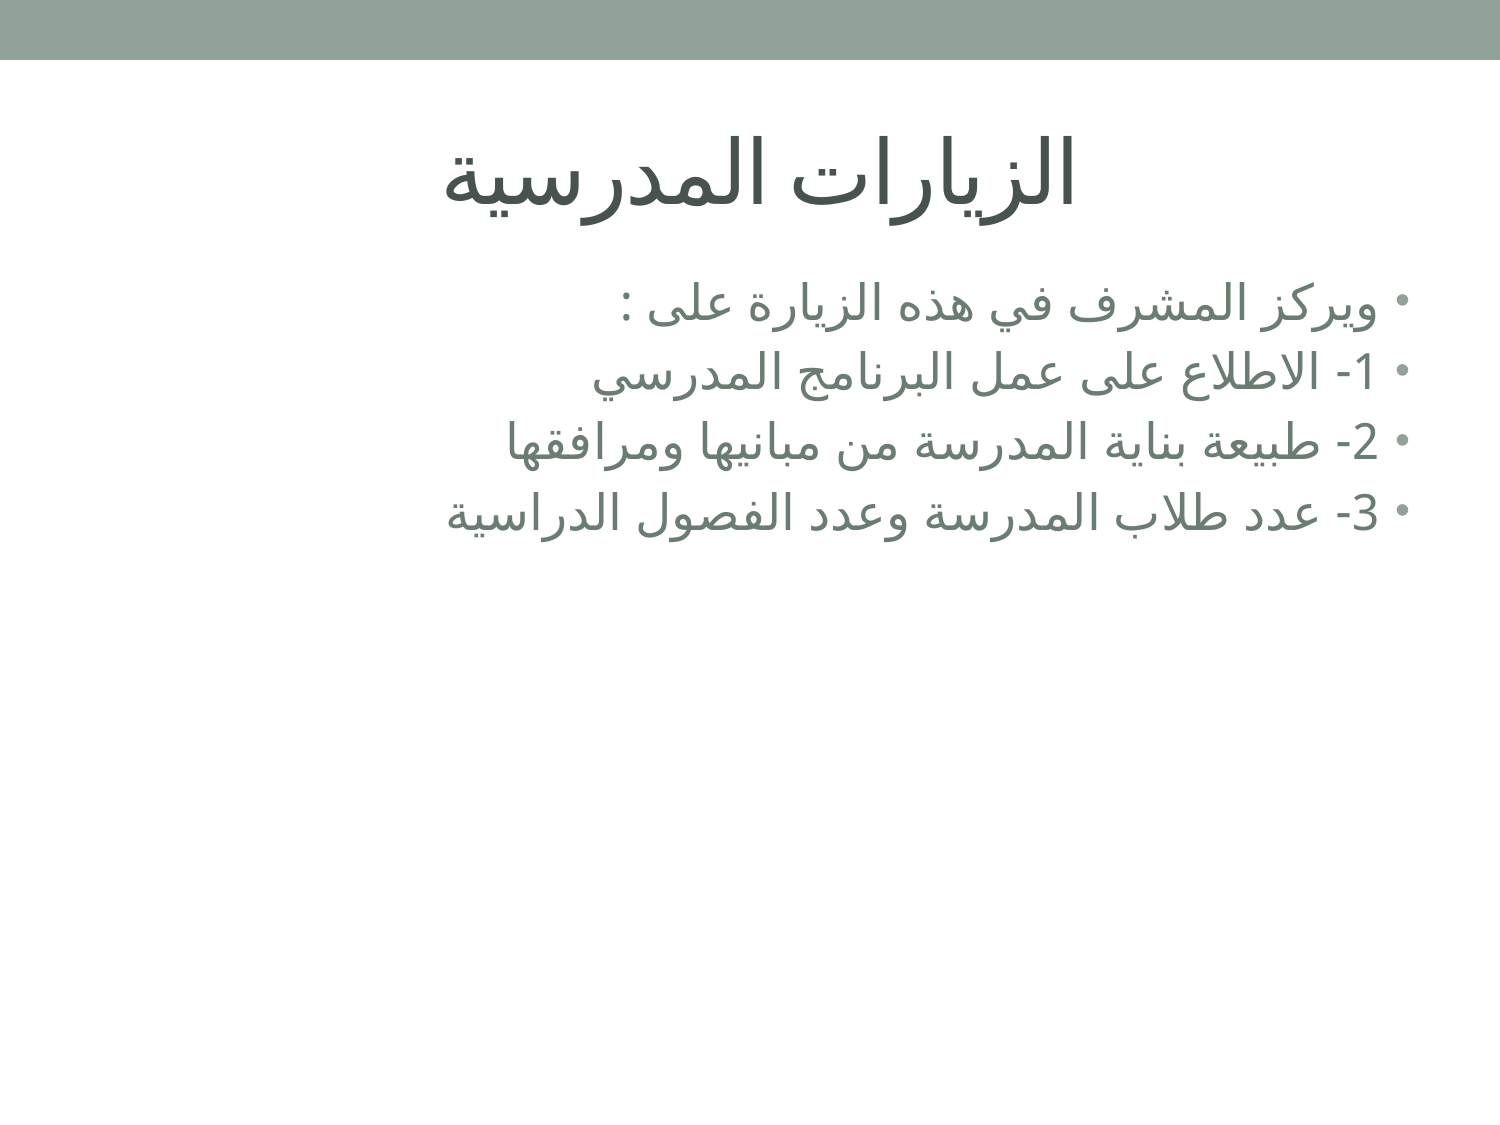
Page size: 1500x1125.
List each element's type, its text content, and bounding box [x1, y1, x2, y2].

list ويركز المشرف في هذه الزيارة على : 1- الاطلاع على عمل البرنامج المدرسي 2- طبيعة بناية المدرسة من مبانيها ومرافقها 3- عدد طلاب المدرسة وعدد الفصول الدراسية [75, 262, 1425, 1063]
title الزيارات المدرسية [75, 87, 1425, 250]
